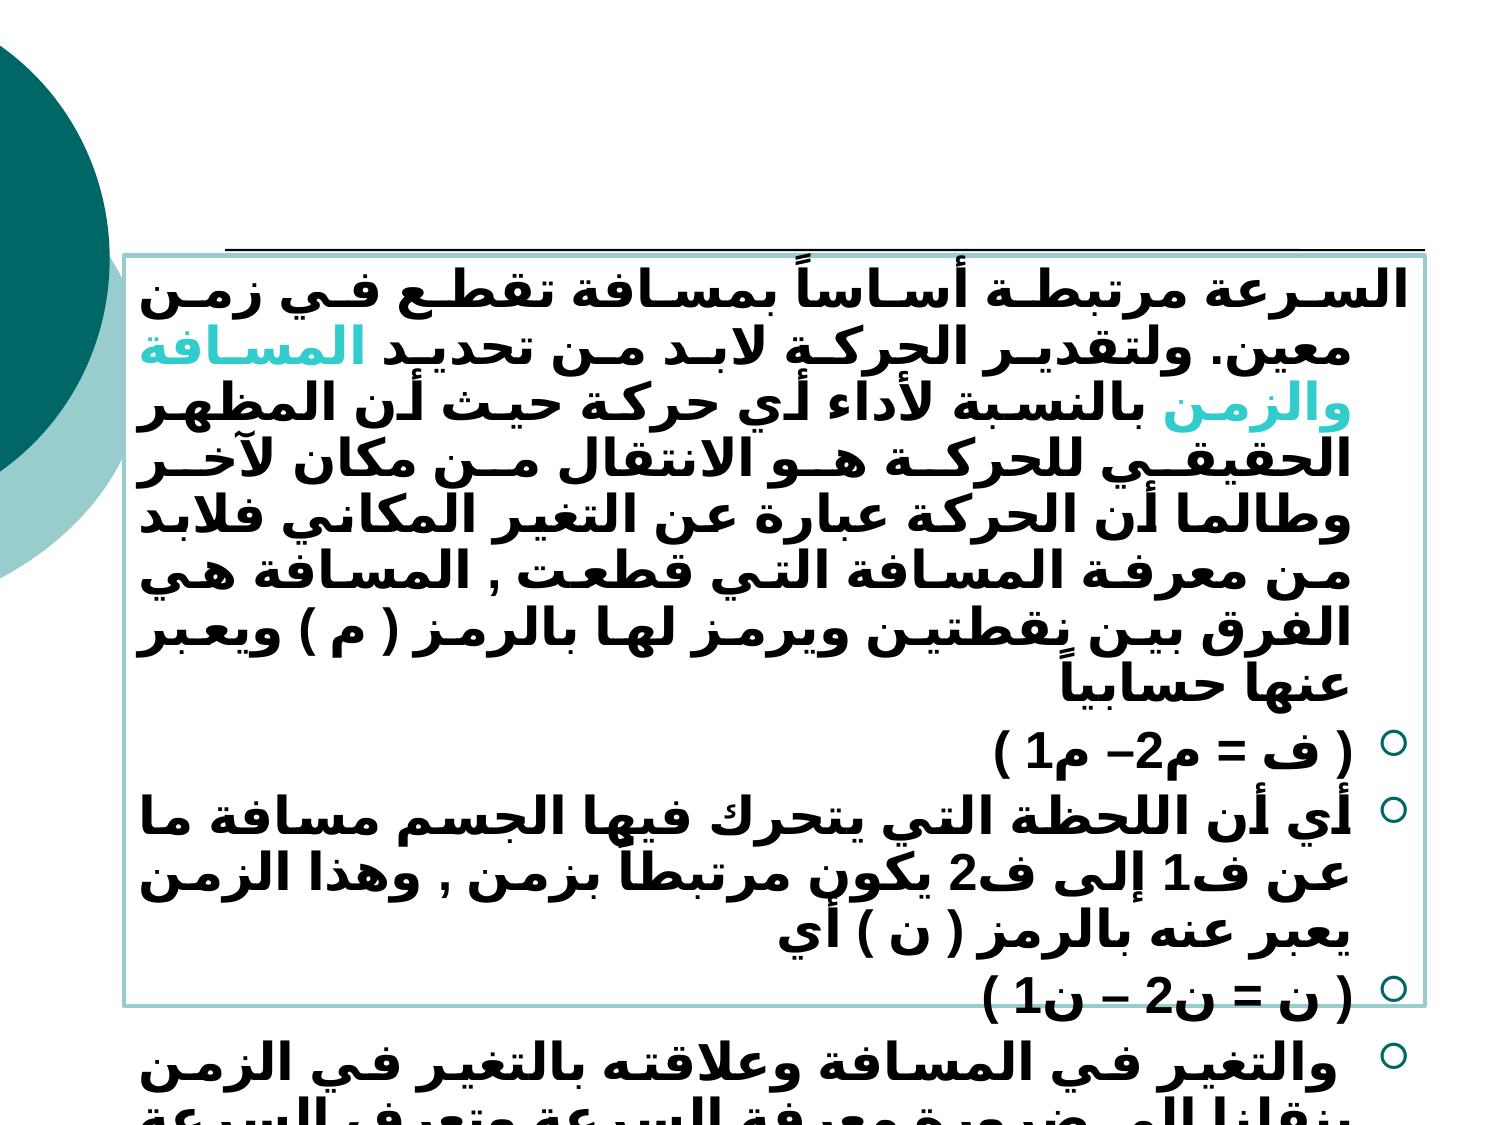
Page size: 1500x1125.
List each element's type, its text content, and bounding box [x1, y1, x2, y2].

list السرعة مرتبطة أساساً بمسافة تقطع في زمن معين. ولتقدير الحركة لابد من تحديد المسافة والزمن بالنسبة لأداء أي حركة حيث أن المظهر الحقيقي للحركة هو الانتقال من مكان لآخر وطالما أن الحركة عبارة عن التغير المكاني فلابد من معرفة المسافة التي قطعت , المسافة هي الفرق بين نقطتين ويرمز لها بالرمز ( م ) ويعبر عنها حسابياً ( ف = م2– م1 ) أي أن اللحظة التي يتحرك فيها الجسم مسافة ما عن ف1 إلى ف2 يكون مرتبطاً بزمن , وهذا الزمن يعبر عنه بالرمز ( ن ) أي ( ن = ن2 – ن1 ) والتغير في المسافة وعلاقته بالتغير في الزمن ينقلنا إلى ضرورة معرفة السرعة وتعرف السرعة بأنها ( معدل التغير في المسافة بالنسبة للتغير في الزمن ). [122, 253, 1427, 1008]
